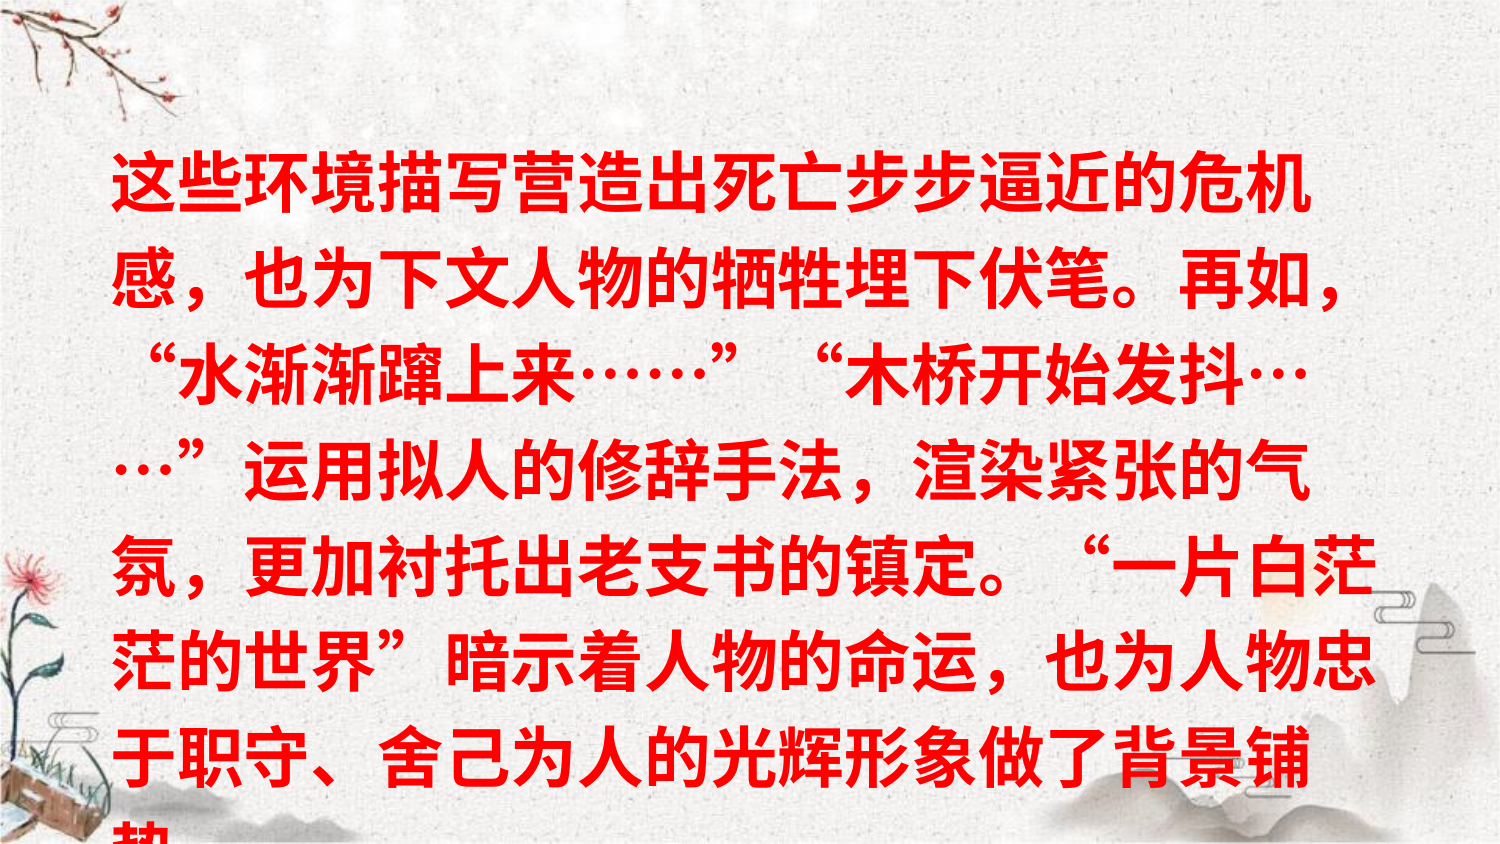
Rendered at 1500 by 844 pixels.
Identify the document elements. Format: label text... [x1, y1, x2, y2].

text_box 这些环境描写营造出死亡步步逼近的危机感，也为下文人物的牺牲埋下伏笔。再如，“水渐渐蹿上来……”“木桥开始发抖……”运用拟人的修辞手法，渲染紧张的气氛，更加衬托出老支书的镇定。“一片白茫茫的世界”暗示着人物的命运，也为人物忠于职守、舍己为人的光辉形象做了背景铺垫。 [95, 117, 1405, 844]
picture [0, 0, 1500, 844]
